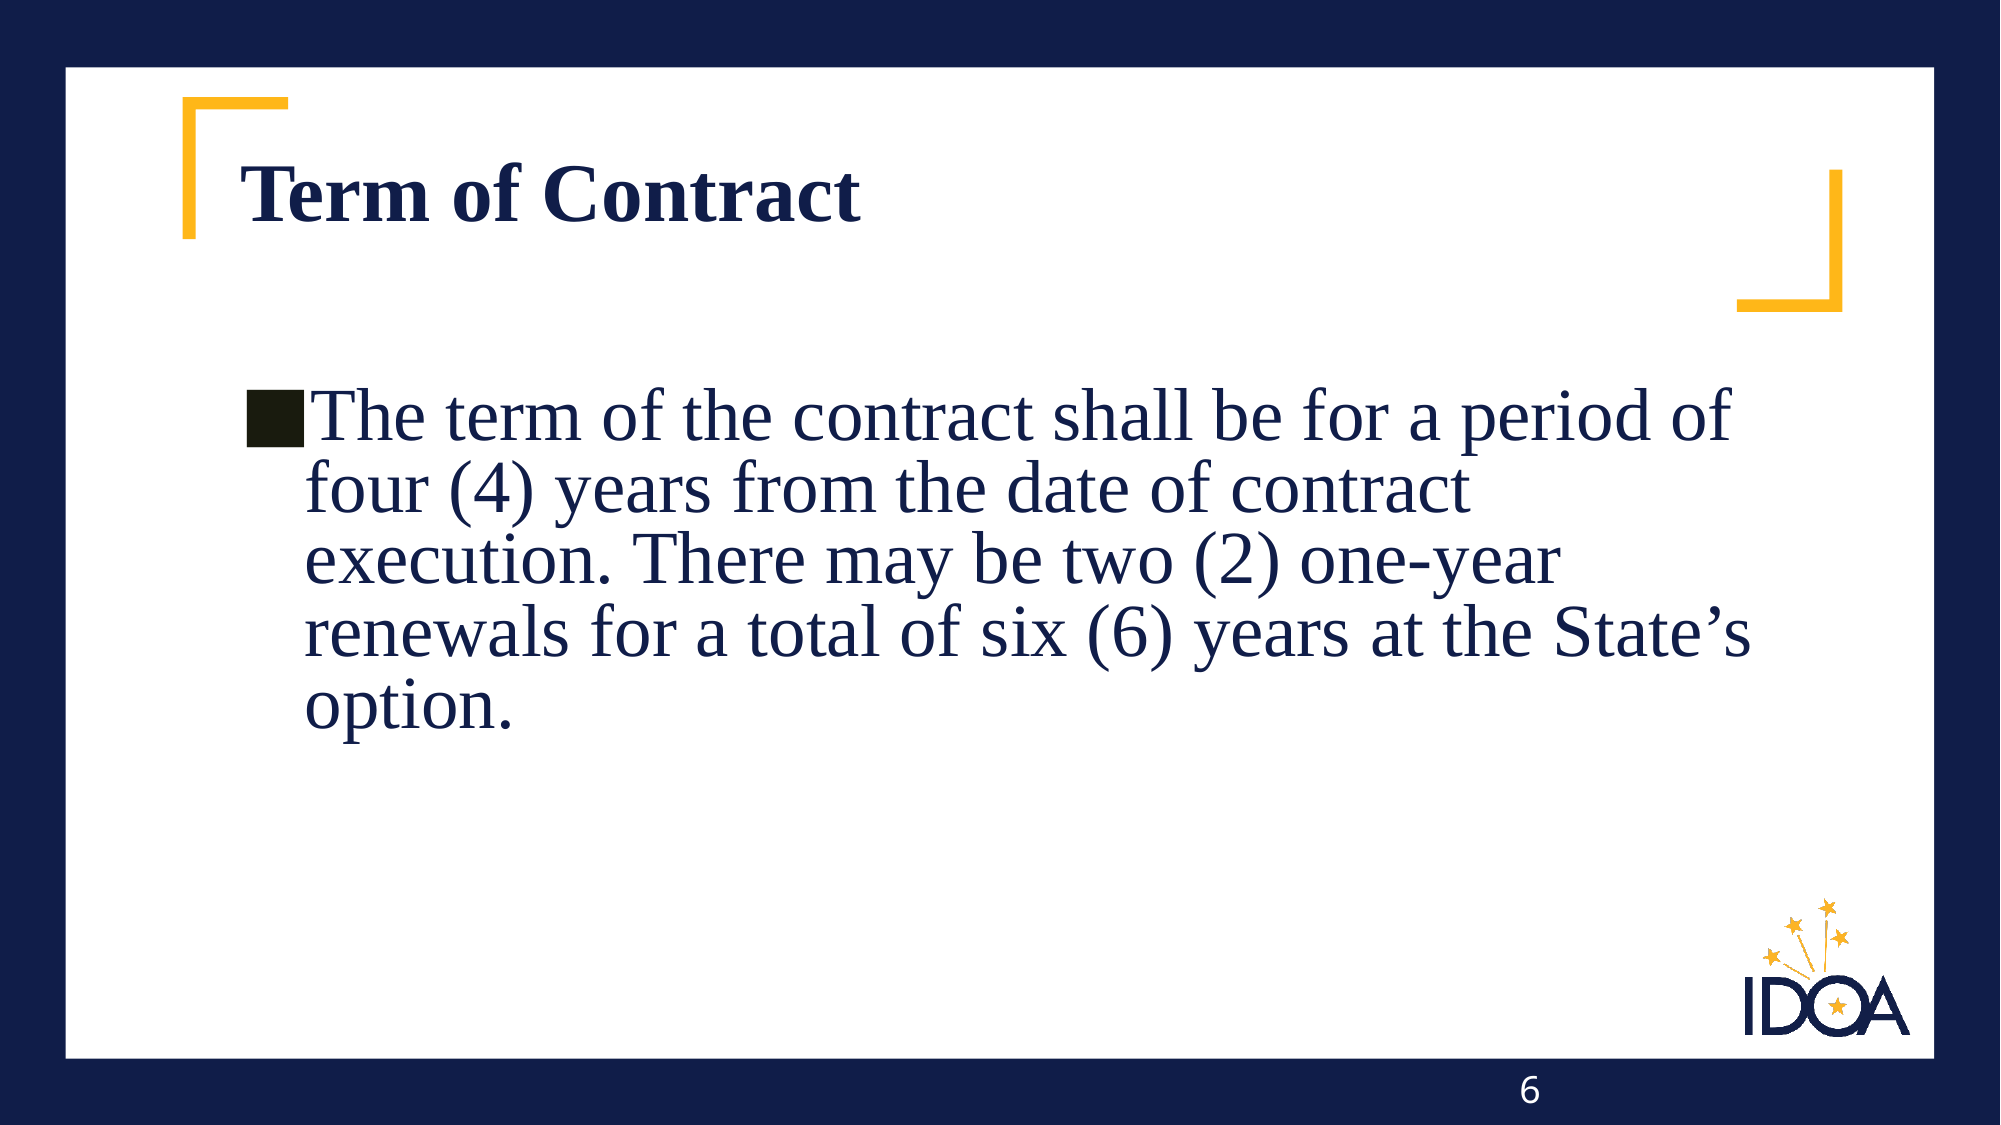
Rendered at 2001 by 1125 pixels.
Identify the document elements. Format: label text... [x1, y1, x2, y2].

list The term of the contract shall be for a period of four (4) years from the date of contract execution. There may be two (2) one-year renewals for a total of six (6) years at the State’s option. [225, 375, 1800, 681]
picture [1702, 857, 1959, 1114]
title Term of Contract [225, 142, 1800, 279]
slide_number 6 [1504, 1058, 1767, 1125]
